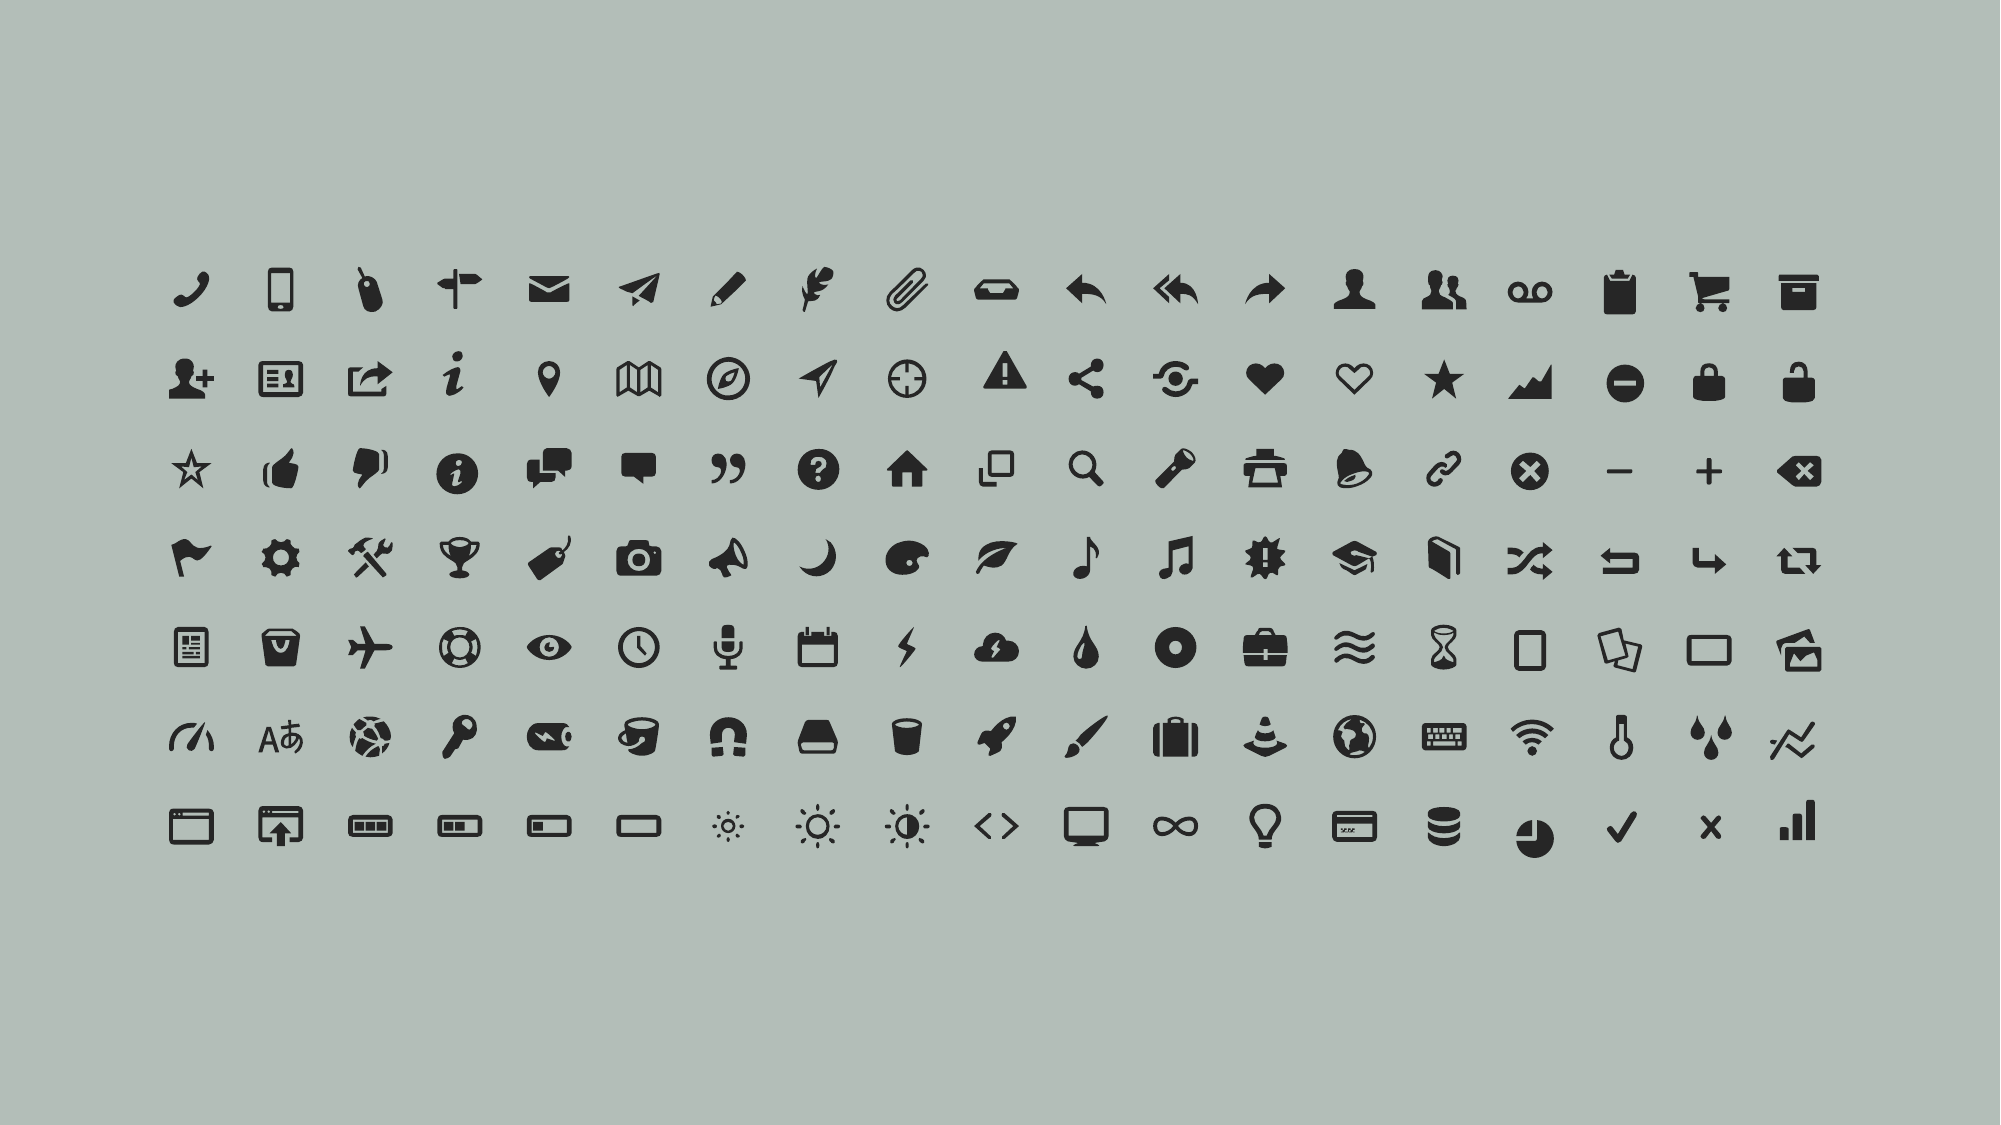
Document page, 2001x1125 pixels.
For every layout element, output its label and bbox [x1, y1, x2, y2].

text_box [1155, 448, 1196, 489]
text_box [1776, 629, 1815, 656]
text_box [169, 808, 214, 845]
text_box [1259, 716, 1271, 727]
text_box [1334, 630, 1375, 641]
text_box [978, 468, 997, 487]
text_box [526, 814, 572, 837]
text_box [258, 806, 304, 843]
text_box [977, 716, 1016, 756]
text_box [1792, 813, 1803, 841]
text_box [1510, 719, 1554, 732]
text_box [1154, 626, 1197, 669]
text_box [1777, 455, 1822, 487]
text_box [1153, 273, 1170, 304]
text_box [987, 450, 1015, 477]
text_box [565, 731, 572, 742]
text_box [452, 351, 463, 362]
text_box [353, 538, 393, 578]
text_box [537, 361, 561, 398]
text_box [173, 271, 210, 308]
text_box [1689, 272, 1730, 313]
text_box [1068, 450, 1104, 487]
text_box [1246, 363, 1285, 395]
text_box [1333, 269, 1376, 309]
text_box [360, 361, 393, 386]
text_box [1191, 722, 1199, 757]
text_box [1153, 361, 1190, 379]
text_box [258, 726, 280, 753]
text_box [983, 351, 1027, 389]
text_box [918, 837, 925, 844]
text_box [526, 634, 572, 661]
text_box [1001, 813, 1019, 839]
text_box [1507, 281, 1553, 303]
text_box [1530, 563, 1553, 580]
text_box [269, 822, 292, 847]
text_box [1336, 449, 1373, 489]
text_box [363, 727, 379, 741]
text_box [1245, 448, 1285, 460]
text_box [365, 746, 380, 758]
text_box [459, 273, 483, 285]
text_box [348, 814, 393, 837]
text_box [437, 814, 483, 837]
text_box [1334, 642, 1375, 653]
text_box [1522, 737, 1542, 745]
text_box [1431, 624, 1457, 670]
text_box [884, 824, 892, 829]
text_box [711, 746, 724, 757]
text_box [709, 717, 747, 744]
text_box [1162, 716, 1189, 757]
text_box [833, 824, 841, 829]
text_box [1153, 722, 1160, 757]
text_box [975, 541, 1018, 574]
text_box [267, 267, 294, 312]
text_box [621, 452, 656, 484]
text_box [1686, 634, 1732, 666]
text_box [1332, 540, 1377, 573]
text_box [1600, 547, 1640, 574]
text_box [974, 279, 1019, 300]
text_box [1516, 820, 1554, 858]
text_box [526, 459, 556, 489]
text_box [1332, 810, 1378, 842]
text_box [1421, 723, 1467, 751]
text_box [348, 367, 387, 397]
text_box [1782, 361, 1815, 403]
text_box [706, 356, 751, 401]
text_box [1073, 536, 1099, 579]
text_box [1606, 364, 1645, 403]
text_box [442, 714, 477, 759]
text_box [885, 540, 929, 575]
text_box [1696, 458, 1723, 485]
text_box [1508, 364, 1552, 399]
text_box [886, 450, 928, 487]
text_box [797, 719, 838, 754]
text_box [1068, 358, 1104, 399]
text_box [829, 837, 835, 844]
text_box [171, 448, 212, 489]
text_box [1064, 715, 1108, 758]
text_box [352, 448, 380, 489]
text_box [1245, 273, 1286, 305]
text_box [1597, 627, 1643, 673]
text_box [1693, 363, 1726, 401]
text_box [261, 539, 300, 577]
text_box [1692, 547, 1727, 574]
text_box [381, 449, 388, 474]
text_box [1158, 535, 1193, 580]
text_box [1427, 832, 1461, 847]
text_box [1507, 542, 1553, 575]
text_box [886, 267, 929, 312]
text_box [898, 626, 916, 668]
text_box [797, 448, 840, 490]
text_box [1690, 715, 1705, 740]
text_box [529, 283, 570, 302]
text_box [1427, 536, 1461, 579]
text_box [1792, 547, 1822, 574]
text_box [713, 624, 743, 670]
text_box [382, 742, 390, 754]
text_box [632, 296, 640, 307]
text_box [618, 717, 659, 756]
text_box [616, 361, 662, 398]
text_box [616, 540, 662, 576]
text_box [1168, 371, 1183, 386]
text_box [1439, 450, 1462, 476]
text_box [890, 837, 896, 844]
text_box [258, 361, 304, 398]
text_box [353, 718, 367, 731]
text_box [1426, 461, 1447, 487]
text_box [169, 722, 198, 752]
text_box [171, 539, 212, 577]
text_box [1242, 627, 1288, 653]
text_box [1514, 630, 1547, 671]
text_box [348, 626, 393, 669]
text_box [529, 276, 570, 289]
text_box [617, 626, 660, 669]
text_box [439, 536, 480, 579]
text_box [527, 535, 571, 581]
text_box [711, 453, 727, 484]
text_box [280, 719, 303, 754]
text_box [1781, 283, 1817, 311]
text_box [1258, 842, 1272, 849]
text_box [1785, 646, 1822, 672]
text_box [1606, 469, 1633, 474]
text_box [618, 272, 660, 303]
text_box [802, 266, 834, 312]
text_box [1516, 728, 1549, 739]
text_box [1427, 806, 1461, 822]
text_box [733, 746, 746, 757]
text_box [1527, 746, 1538, 756]
text_box [437, 269, 458, 309]
text_box [1335, 363, 1374, 395]
text_box [1770, 721, 1815, 760]
text_box [891, 718, 923, 756]
text_box [1333, 715, 1377, 759]
text_box [1606, 811, 1637, 843]
text_box [1421, 270, 1453, 310]
text_box [709, 537, 748, 578]
text_box [169, 358, 206, 399]
text_box [272, 448, 299, 489]
text_box [799, 539, 836, 577]
text_box [1510, 452, 1549, 491]
text_box [1778, 274, 1819, 281]
text_box [1164, 273, 1199, 305]
text_box [1245, 536, 1286, 580]
text_box [974, 813, 992, 839]
text_box [1703, 734, 1719, 760]
text_box [889, 809, 896, 815]
text_box [1424, 359, 1465, 399]
text_box [357, 266, 383, 313]
text_box [261, 628, 301, 667]
text_box [1243, 730, 1288, 757]
text_box [1339, 563, 1368, 576]
text_box [542, 448, 572, 478]
text_box [1243, 655, 1287, 667]
text_box [887, 359, 927, 398]
text_box [1717, 715, 1732, 740]
text_box [616, 814, 662, 837]
text_box [205, 730, 214, 752]
text_box [895, 814, 920, 839]
text_box [263, 462, 270, 488]
text_box [1776, 547, 1806, 574]
text_box [442, 367, 464, 396]
text_box [1063, 806, 1109, 847]
text_box [1334, 653, 1375, 664]
text_box [797, 626, 838, 668]
text_box [374, 721, 392, 741]
text_box [355, 738, 376, 756]
text_box [1603, 269, 1636, 315]
text_box [349, 727, 356, 747]
text_box [1806, 799, 1815, 841]
text_box [173, 626, 209, 668]
text_box [829, 809, 836, 815]
text_box [729, 453, 746, 484]
text_box [800, 837, 807, 844]
text_box [1779, 827, 1789, 841]
text_box [1427, 821, 1461, 834]
text_box [721, 818, 736, 834]
text_box [710, 271, 746, 307]
text_box [1447, 275, 1467, 310]
text_box [1066, 273, 1107, 305]
text_box [348, 537, 373, 556]
text_box [1153, 816, 1199, 837]
text_box [1073, 625, 1099, 669]
text_box [526, 723, 570, 751]
text_box [186, 722, 206, 751]
text_box [1249, 803, 1282, 840]
text_box [1700, 815, 1722, 839]
text_box [1162, 378, 1199, 398]
text_box [196, 369, 214, 388]
text_box [436, 453, 479, 495]
text_box [800, 809, 807, 815]
text_box [1609, 714, 1634, 760]
text_box [974, 632, 1019, 662]
text_box [1243, 463, 1287, 488]
text_box [439, 626, 481, 668]
text_box [805, 814, 830, 839]
text_box [798, 359, 838, 398]
text_box [363, 716, 381, 722]
